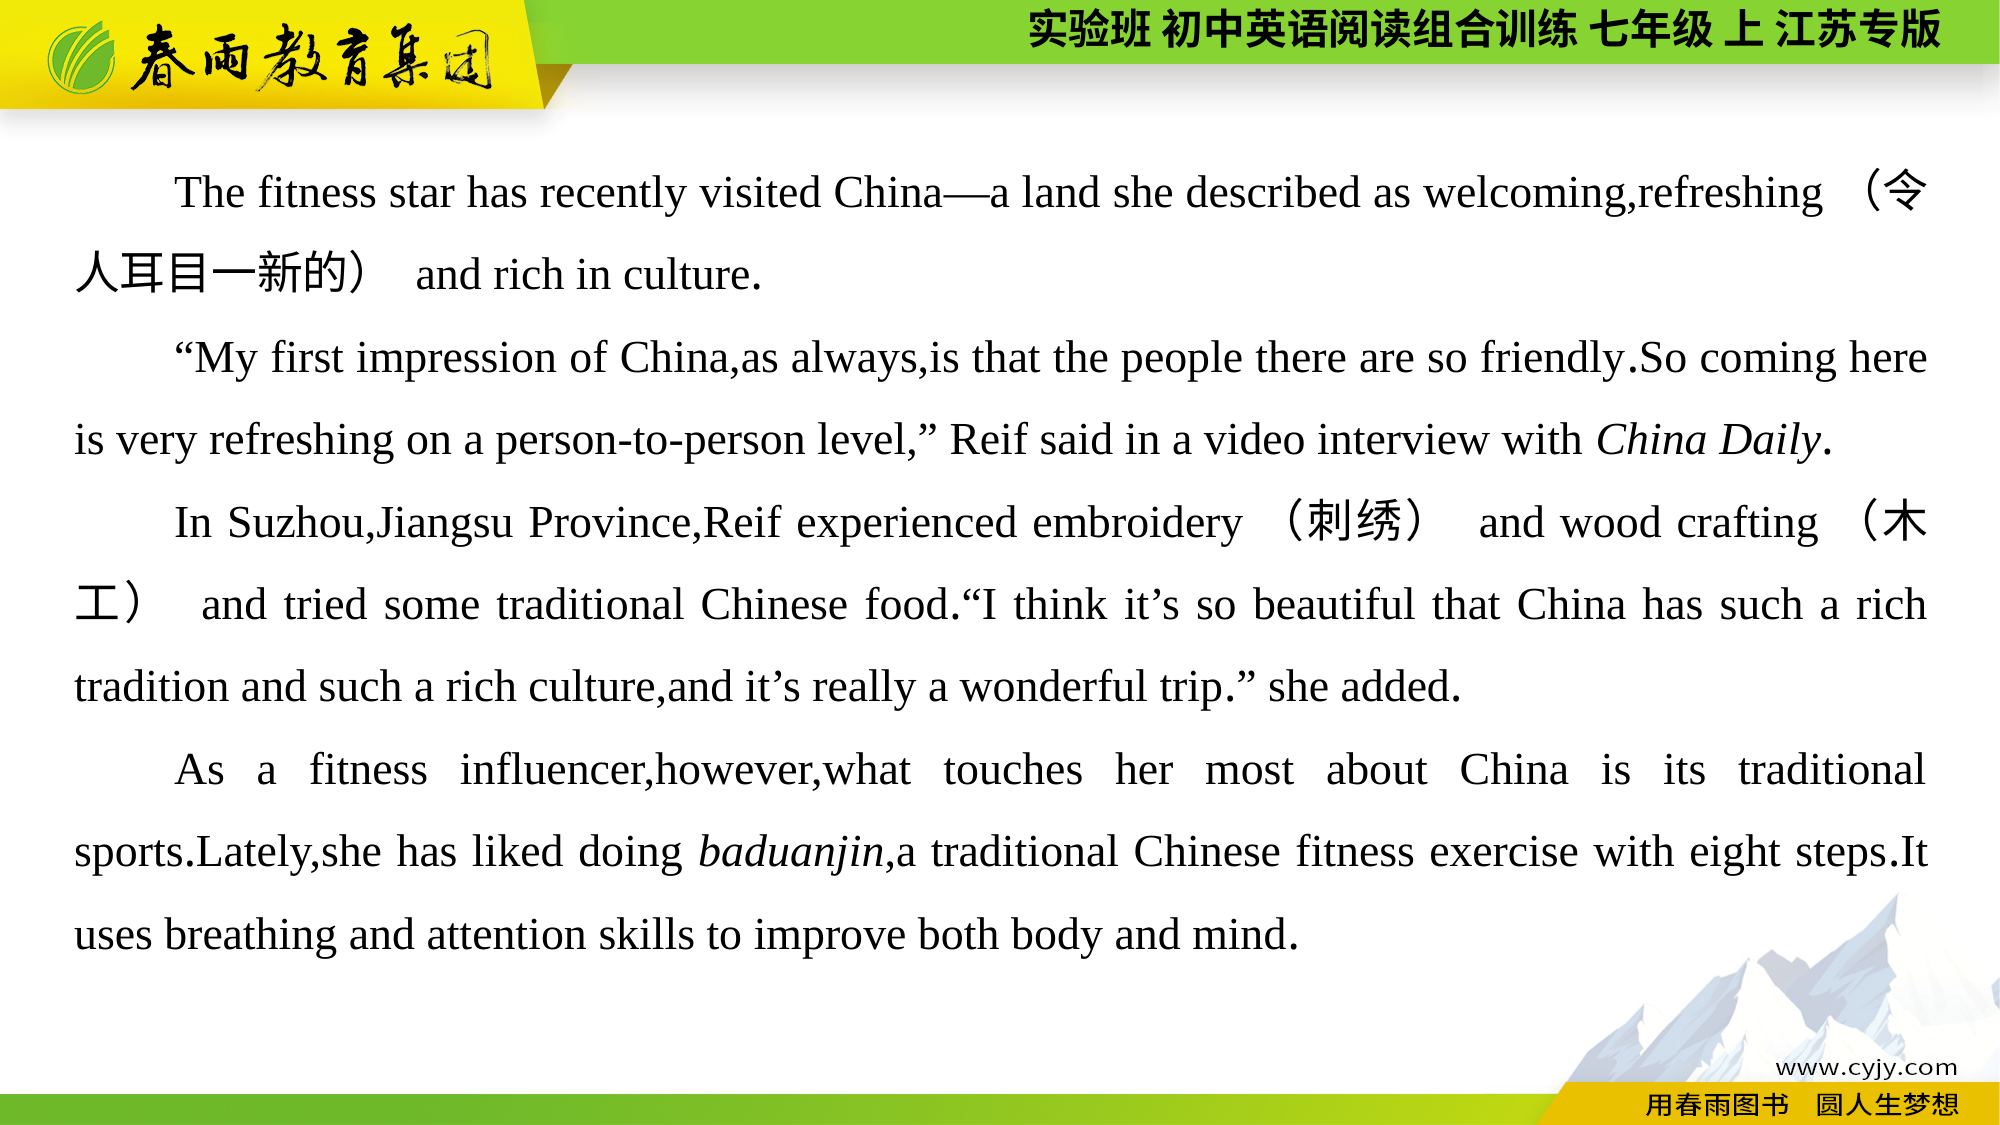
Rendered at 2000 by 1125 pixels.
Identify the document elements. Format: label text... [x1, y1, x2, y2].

picture [0, 0, 2000, 1125]
list The fitness star has recently visited China—a land she described as welcoming,refreshing（令人耳目一新的） and rich in culture. “My first impression of China,as always,is that the people there are so friendly.So coming here is very refreshing on a person-to-person level,” Reif said in a video interview with China Daily. In Suzhou,Jiangsu Province,Reif experienced embroidery（刺绣） and wood crafting（木工） and tried some traditional Chinese food.“I think it’s so beautiful that China has such a rich tradition and such a rich culture,and it’s really a wonderful trip.” she added. As a fitness influencer,however,what touches her most about China is its traditional sports.Lately,she has liked doing baduanjin,a traditional Chinese fitness exercise with eight steps.It uses breathing and attention skills to improve both body and mind. [59, 126, 1944, 965]
